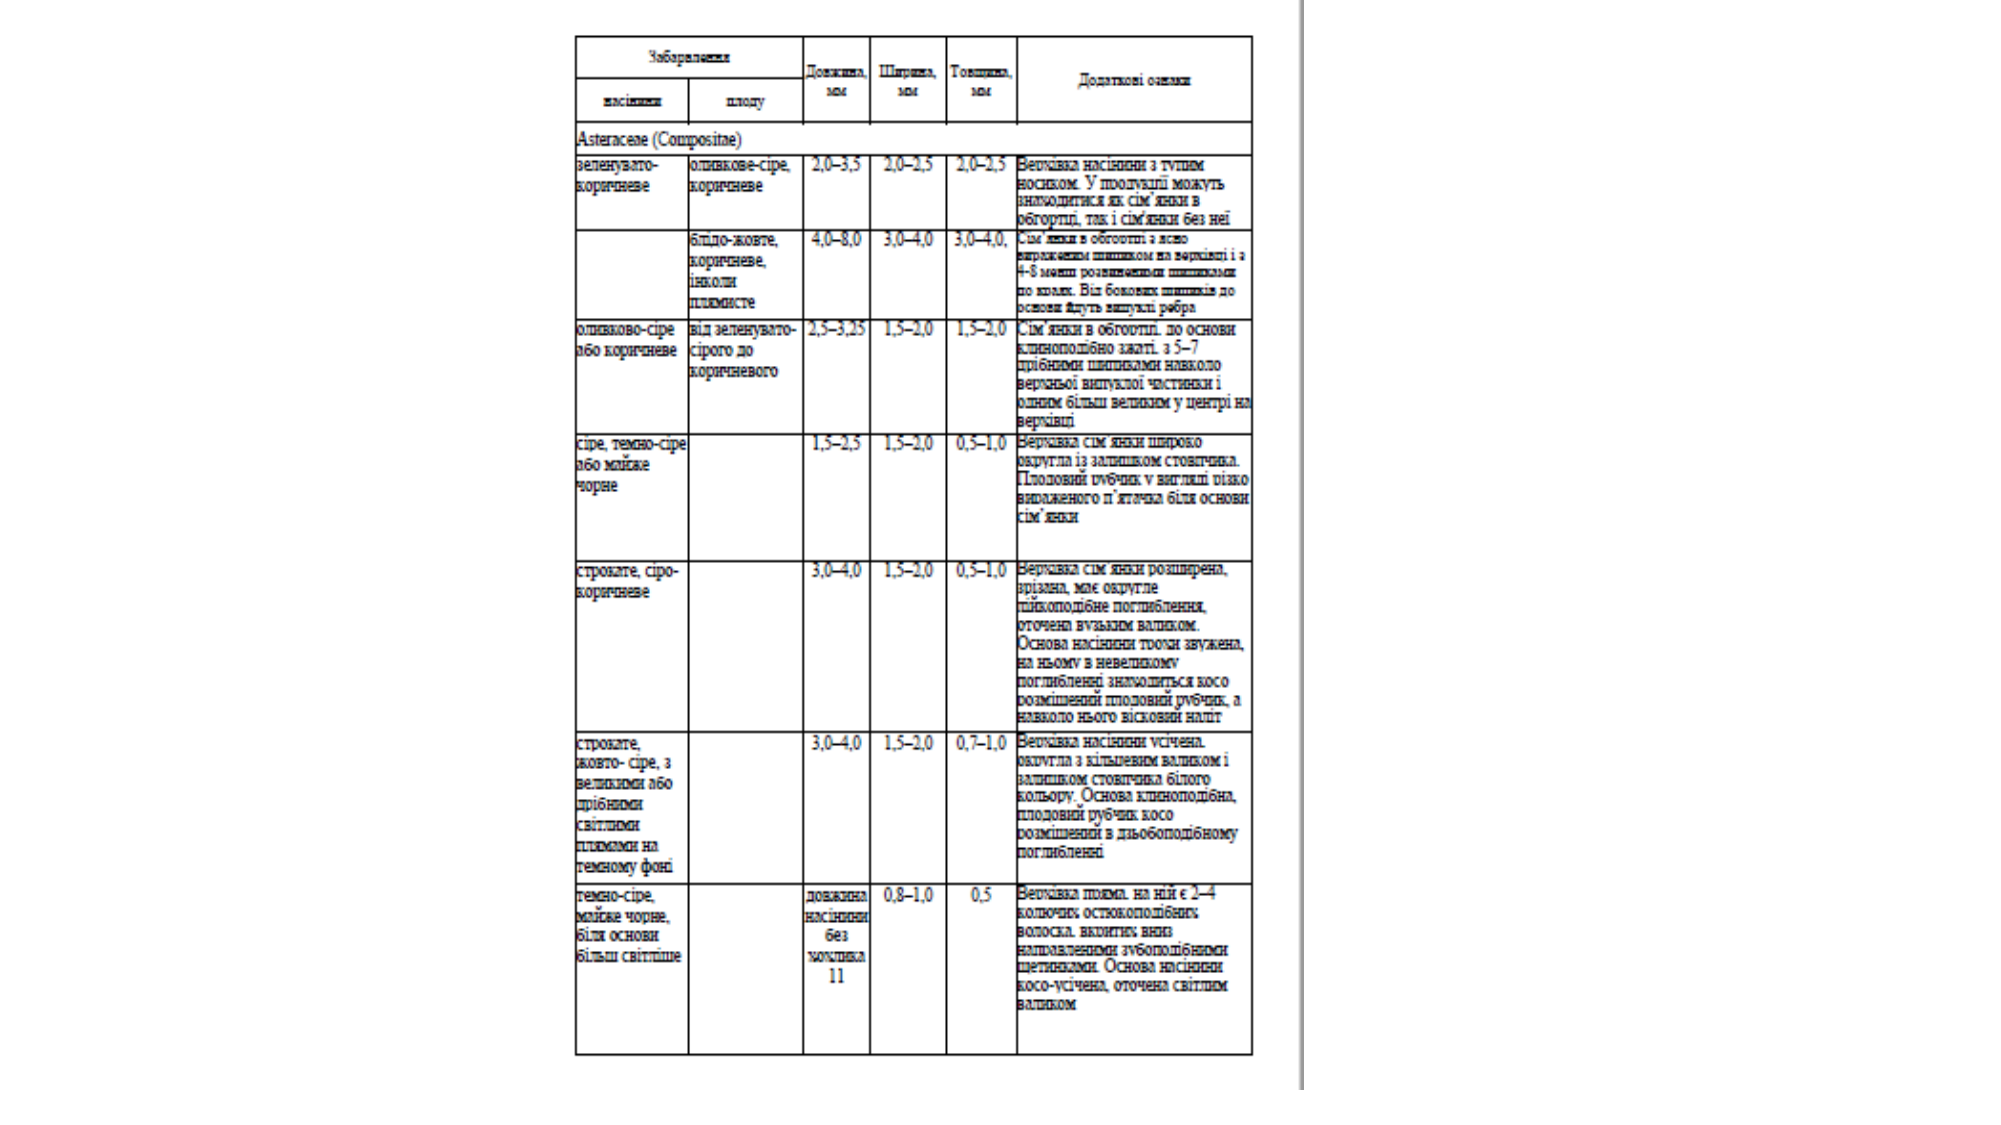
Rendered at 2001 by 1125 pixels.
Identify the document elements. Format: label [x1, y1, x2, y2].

list [547, 0, 1304, 1090]
